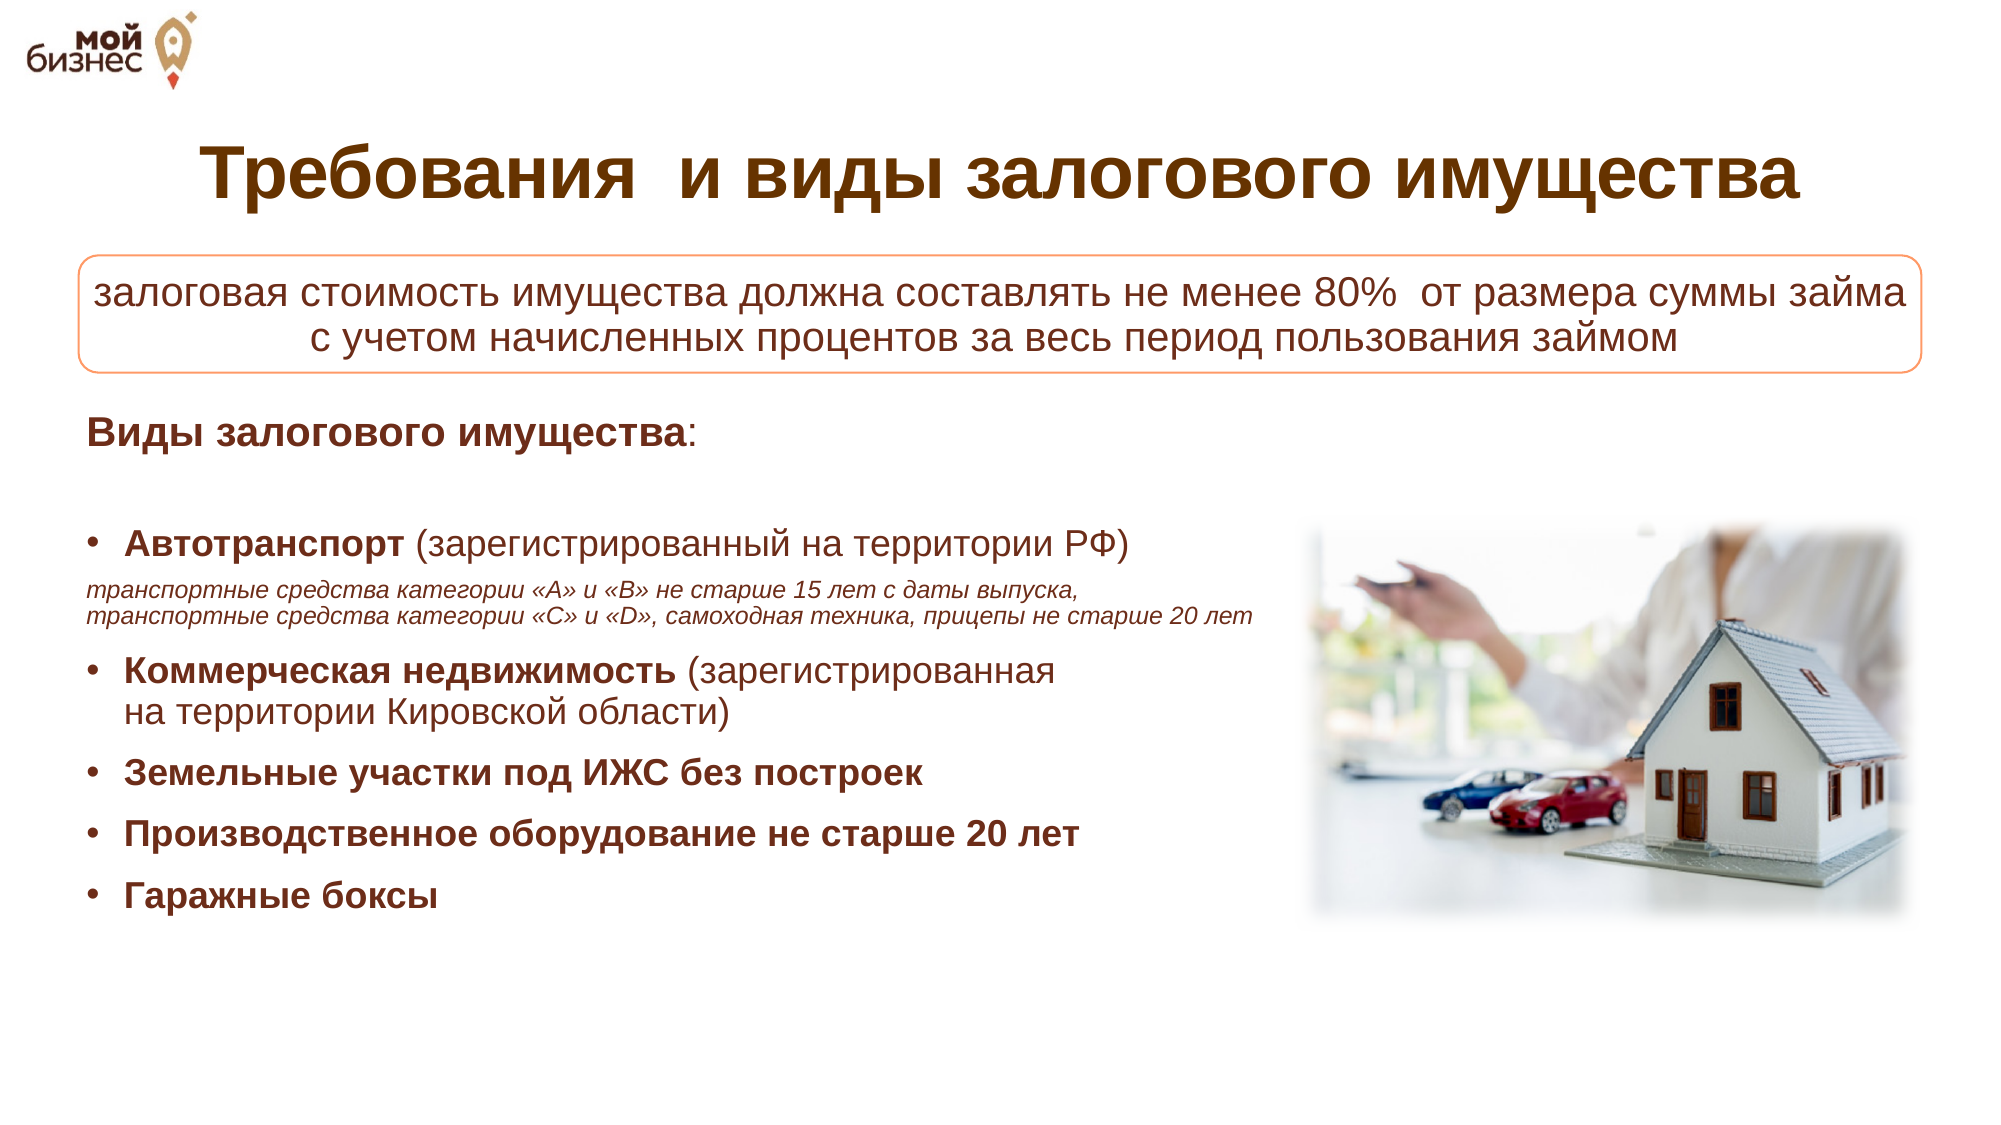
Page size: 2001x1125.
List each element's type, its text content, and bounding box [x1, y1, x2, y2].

text_box залоговая стоимость имущества должна составлять не менее 80% от размера суммы займа с учетом начисленных процентов за весь период пользования займом [78, 255, 1922, 373]
picture [20, 9, 203, 91]
text_box Требования и виды залогового имущества [155, 140, 1845, 226]
list Виды залогового имущества: Автотранспорт (зарегистрированный на территории РФ) транспортные средства категории «А» и «В» не старше 15 лет с даты выпуска, транспортные средства категории «С» и «D», самоходная техника, прицепы не старше 20 лет Коммерческая недвижимость (зарегистрированная на территории Кировской области) Земельные участки под ИЖС без построек Производственное оборудование не старше 20 лет Гаражные боксы [78, 402, 1266, 1036]
picture [1294, 514, 1920, 932]
